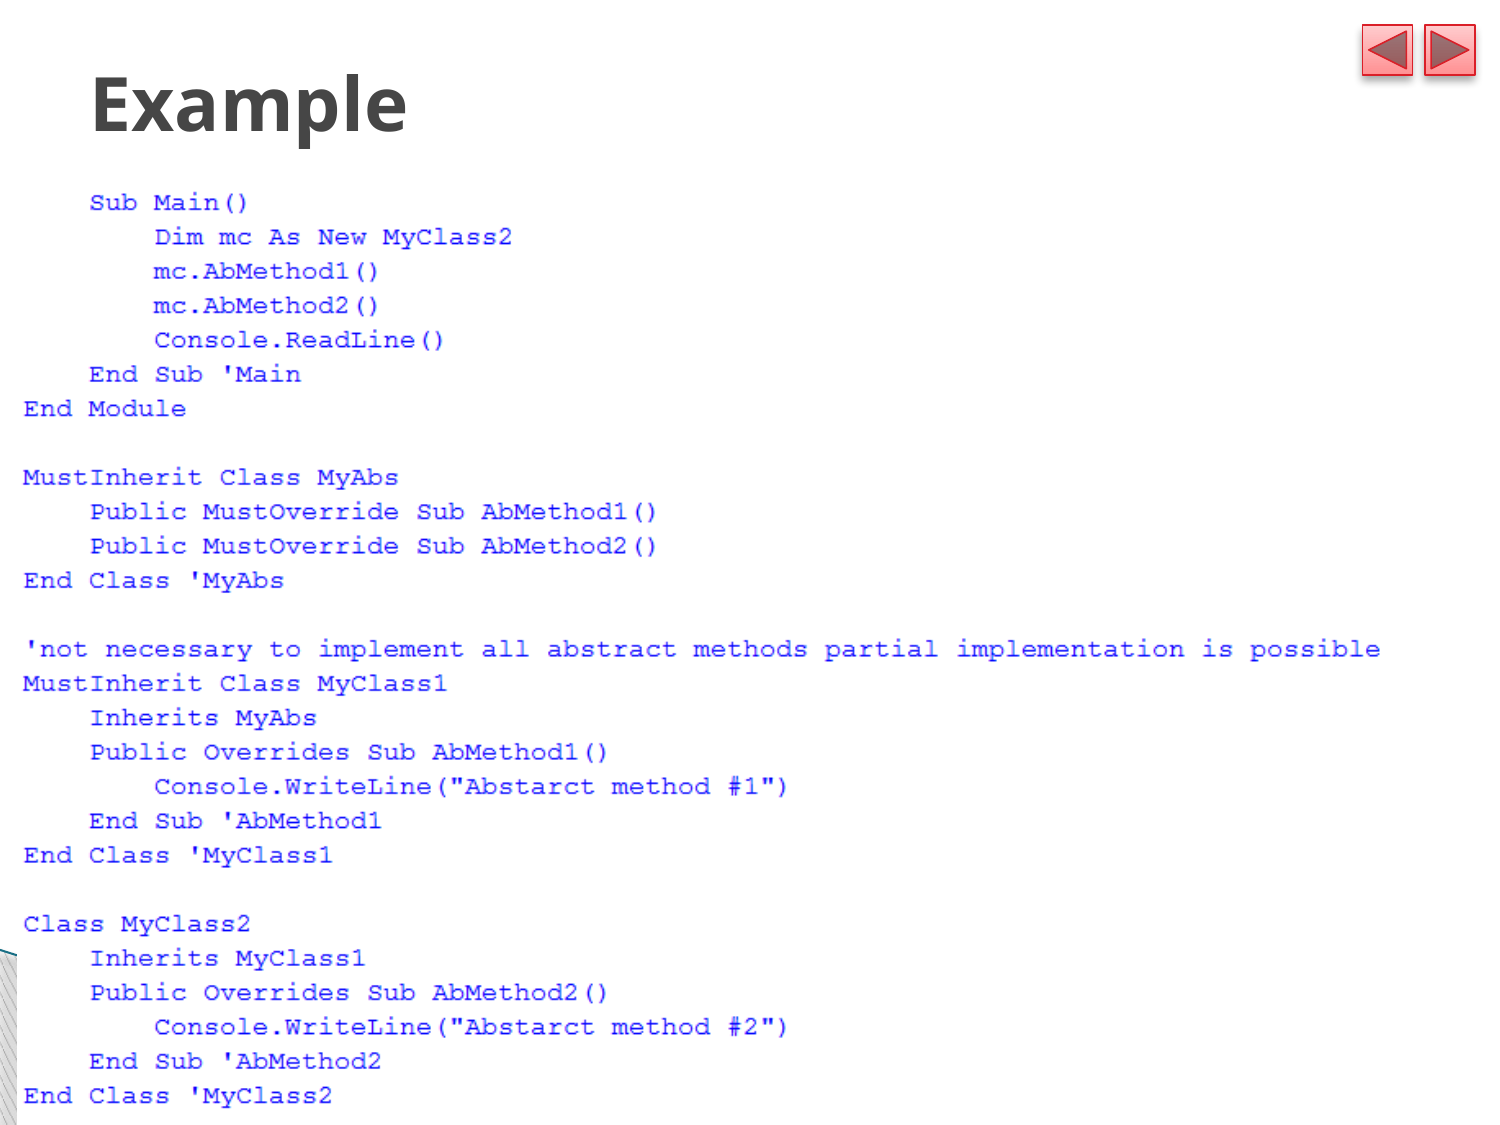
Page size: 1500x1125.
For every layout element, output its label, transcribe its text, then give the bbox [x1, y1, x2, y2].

title Example [75, 7, 1425, 189]
picture [17, 189, 1455, 1125]
